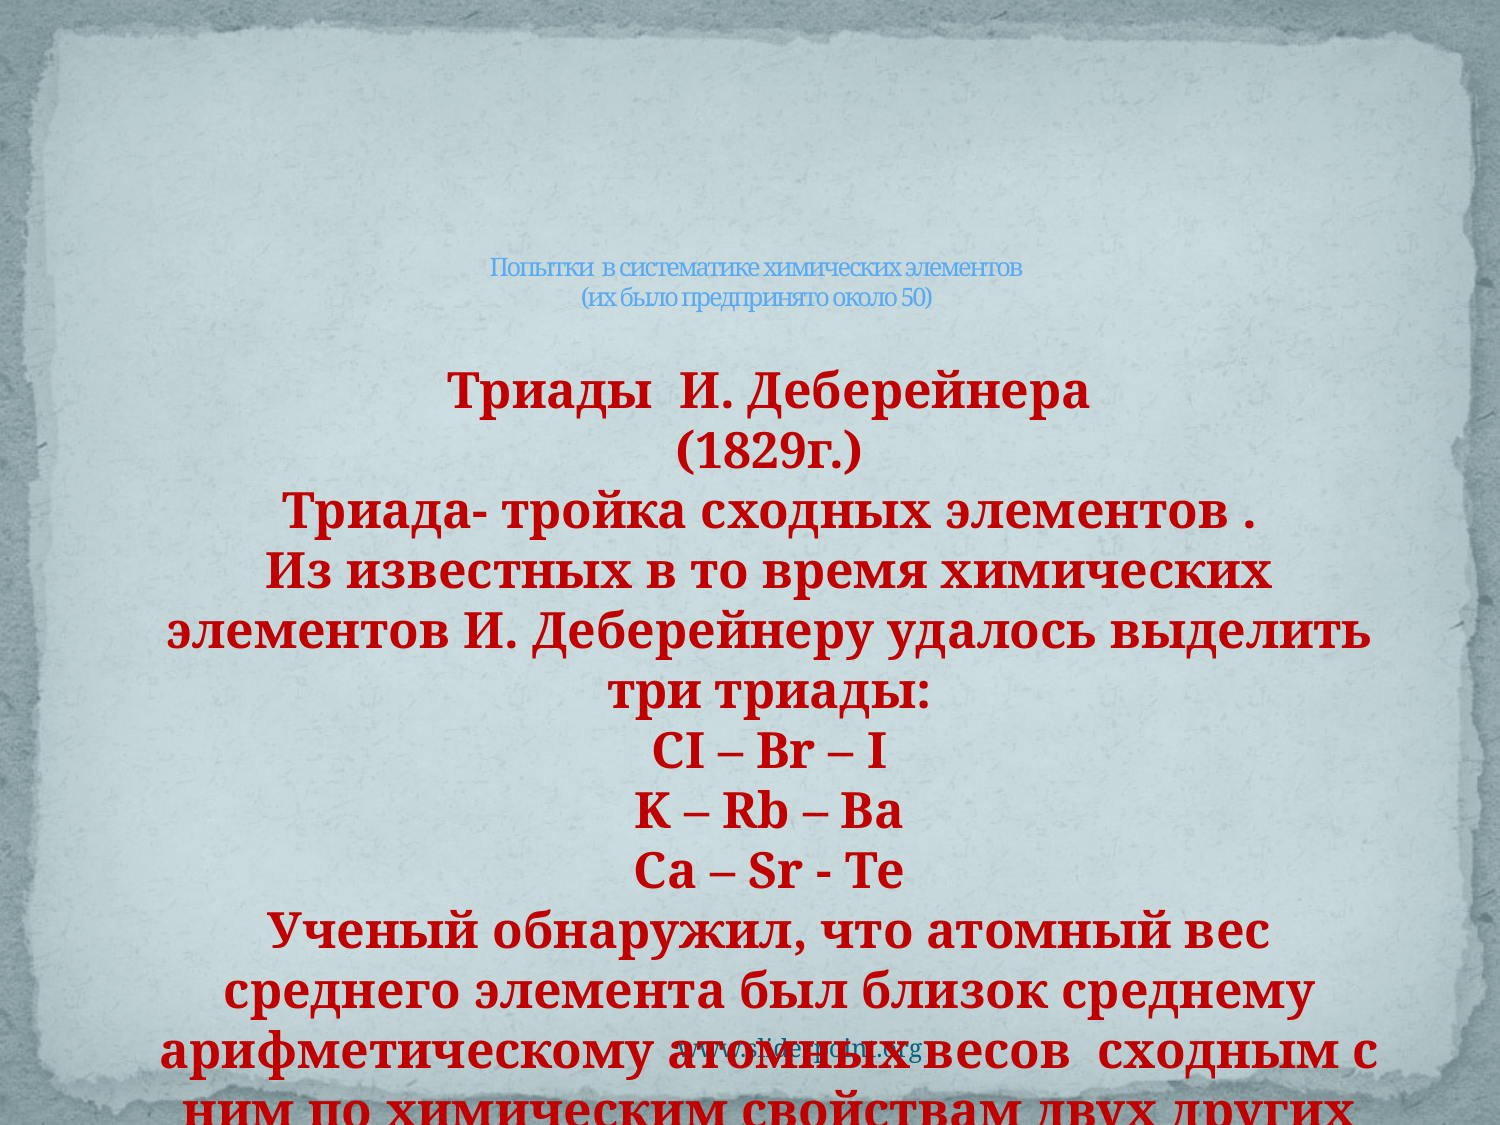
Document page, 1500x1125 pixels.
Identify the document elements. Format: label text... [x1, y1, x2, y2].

text_box Триады И. Деберейнера (1829г.) Триада- тройка сходных элементов . Из известных в то время химических элементов И. Деберейнеру удалось выделить три триады: CI – Br – I K – Rb – Ba Ca – Sr - Te Ученый обнаружил, что атомный вес среднего элемента был близок среднему арифметическому атомных весов сходным с ним по химическим свойствам двух других крайних элементов. [128, 351, 1411, 1125]
title Попытки в систематике химических элементов (их было предпринято около 50) [81, 210, 1433, 319]
footer www.sliderpoint.org [350, 1017, 938, 1081]
